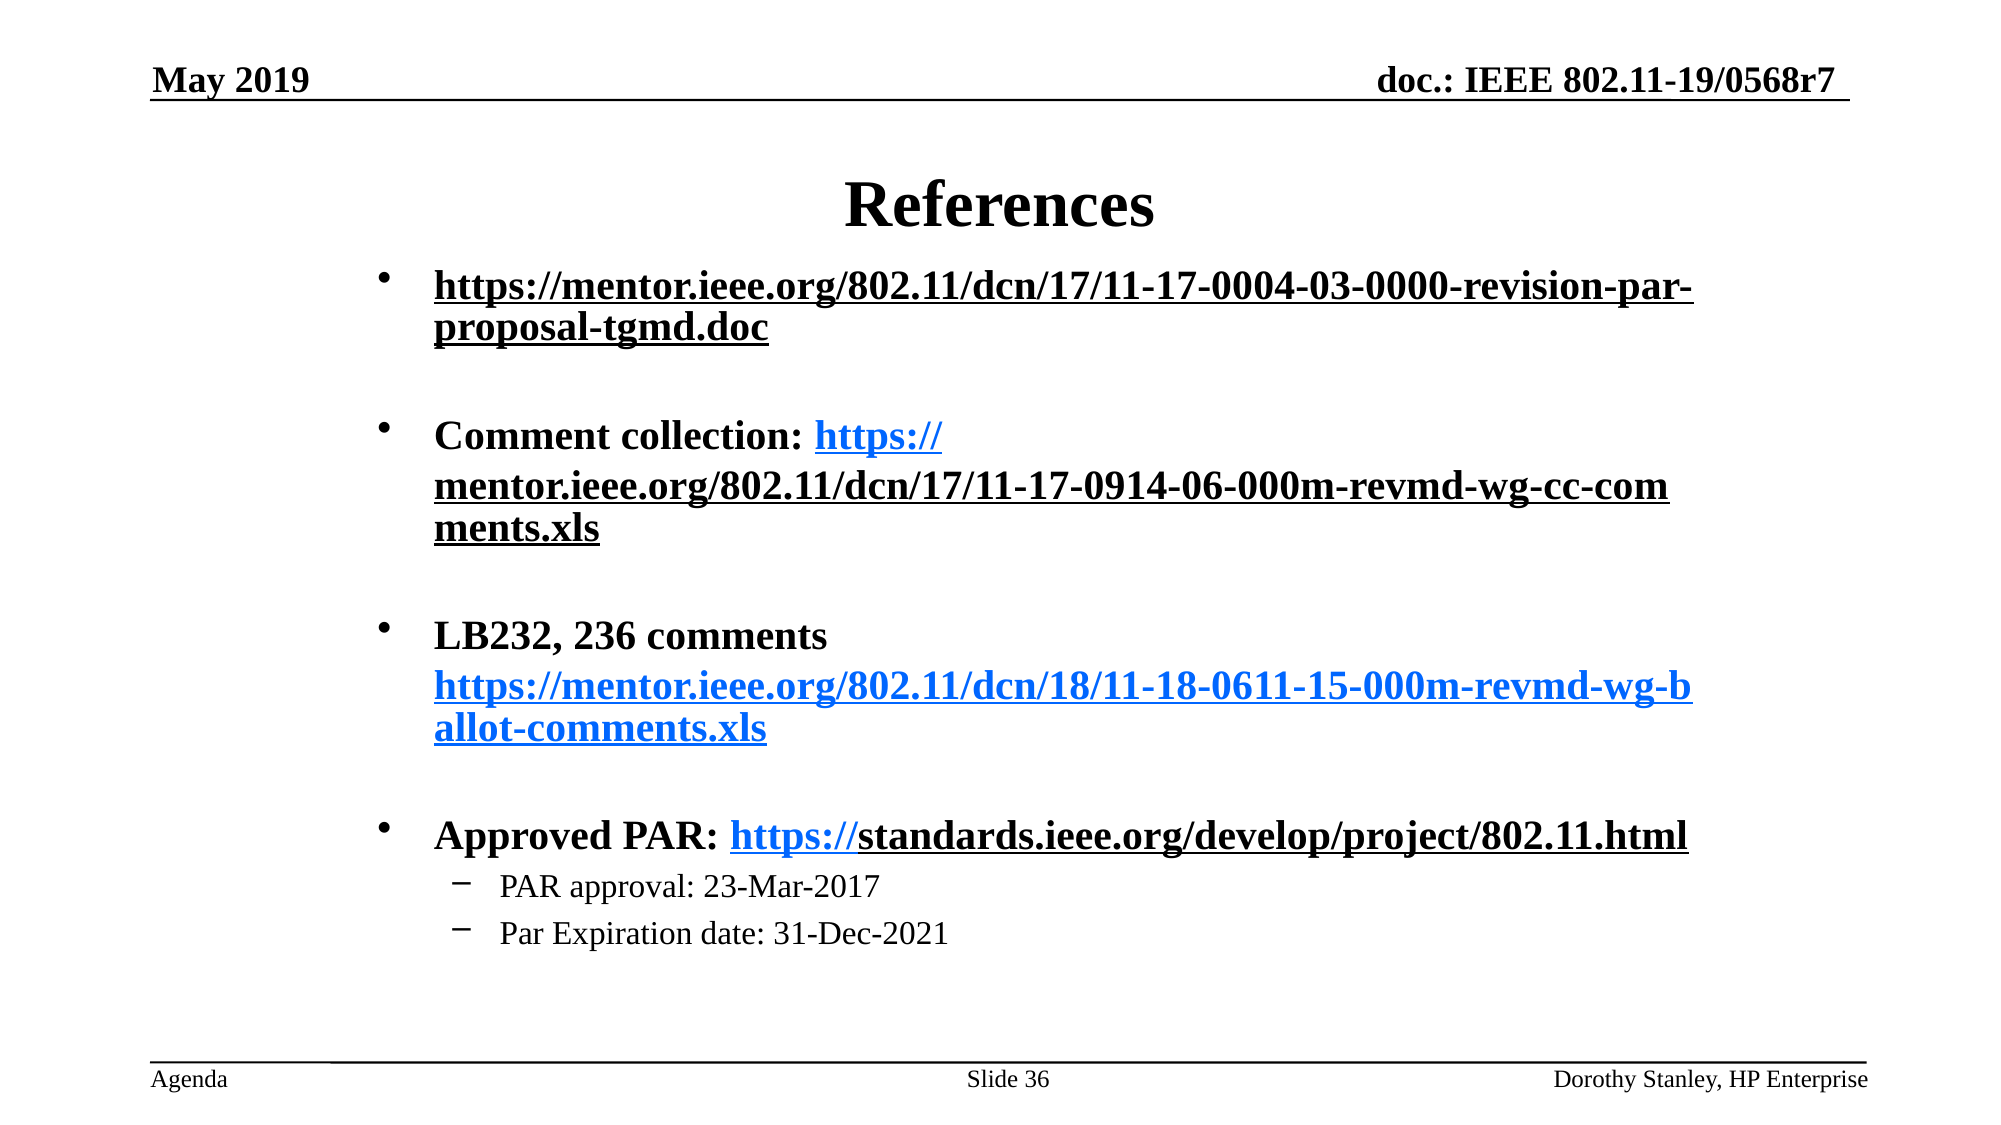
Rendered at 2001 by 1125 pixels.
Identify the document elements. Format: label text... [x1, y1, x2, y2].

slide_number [152, 54, 567, 100]
list https://mentor.ieee.org/802.11/dcn/17/11-17-0004-03-0000-revision-par-proposal-tgmd.doc Comment collection: https://mentor.ieee.org/802.11/dcn/17/11-17-0914-06-000m-revmd-wg-cc-comments.xls LB232, 236 comments https://mentor.ieee.org/802.11/dcn/18/11-18-0611-15-000m-revmd-wg-ballot-comments.xls Approved PAR: https://standards.ieee.org/develop/project/802.11.html PAR approval: 23-Mar-2017 Par Expiration date: 31-Dec-2021 [362, 249, 1713, 925]
footer Dorothy Stanley, HP Enterprise [1549, 1062, 1869, 1093]
title References [150, 112, 1850, 288]
slide_number Slide 36 [966, 1062, 1051, 1093]
